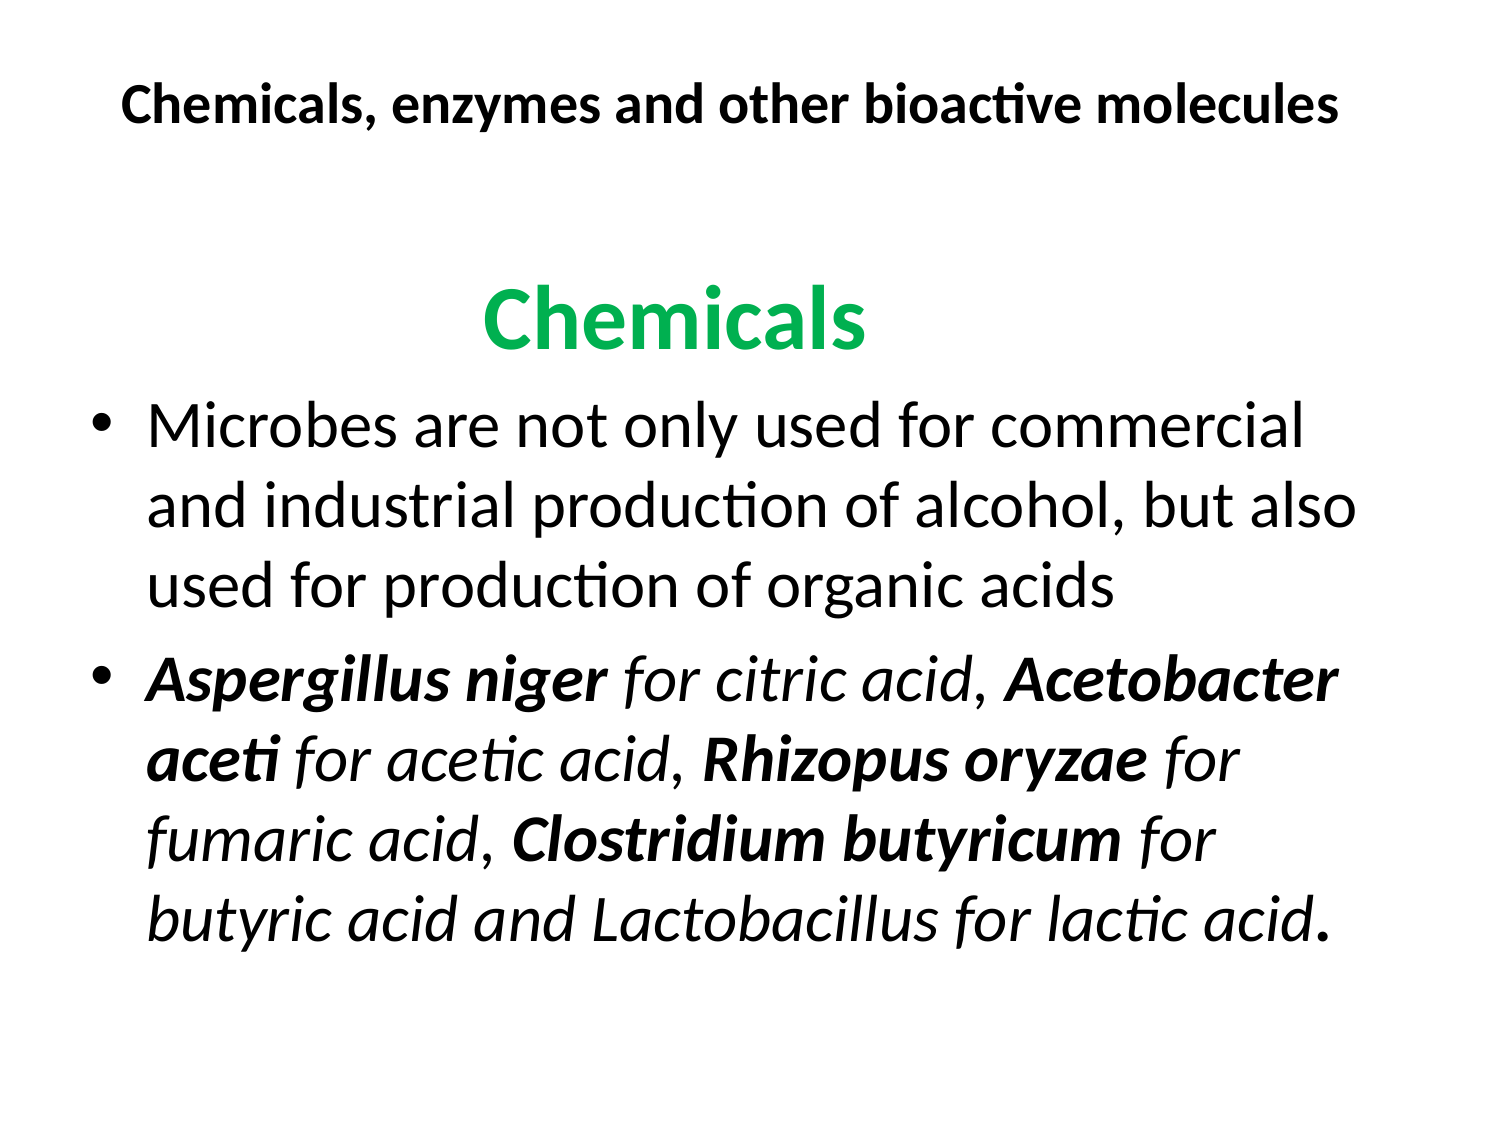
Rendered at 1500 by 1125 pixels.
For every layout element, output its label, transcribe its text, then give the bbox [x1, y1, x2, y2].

list Chemicals Microbes are not only used for commercial and industrial production of alcohol, but also used for production of organic acids Aspergillus niger for citric acid, Acetobacter aceti for acetic acid, Rhizopus oryzae for fumaric acid, Clostridium butyricum for butyric acid and Lactobacillus for lactic acid. [75, 249, 1425, 993]
title Chemicals, enzymes and other bioactive molecules [62, 0, 1413, 163]
